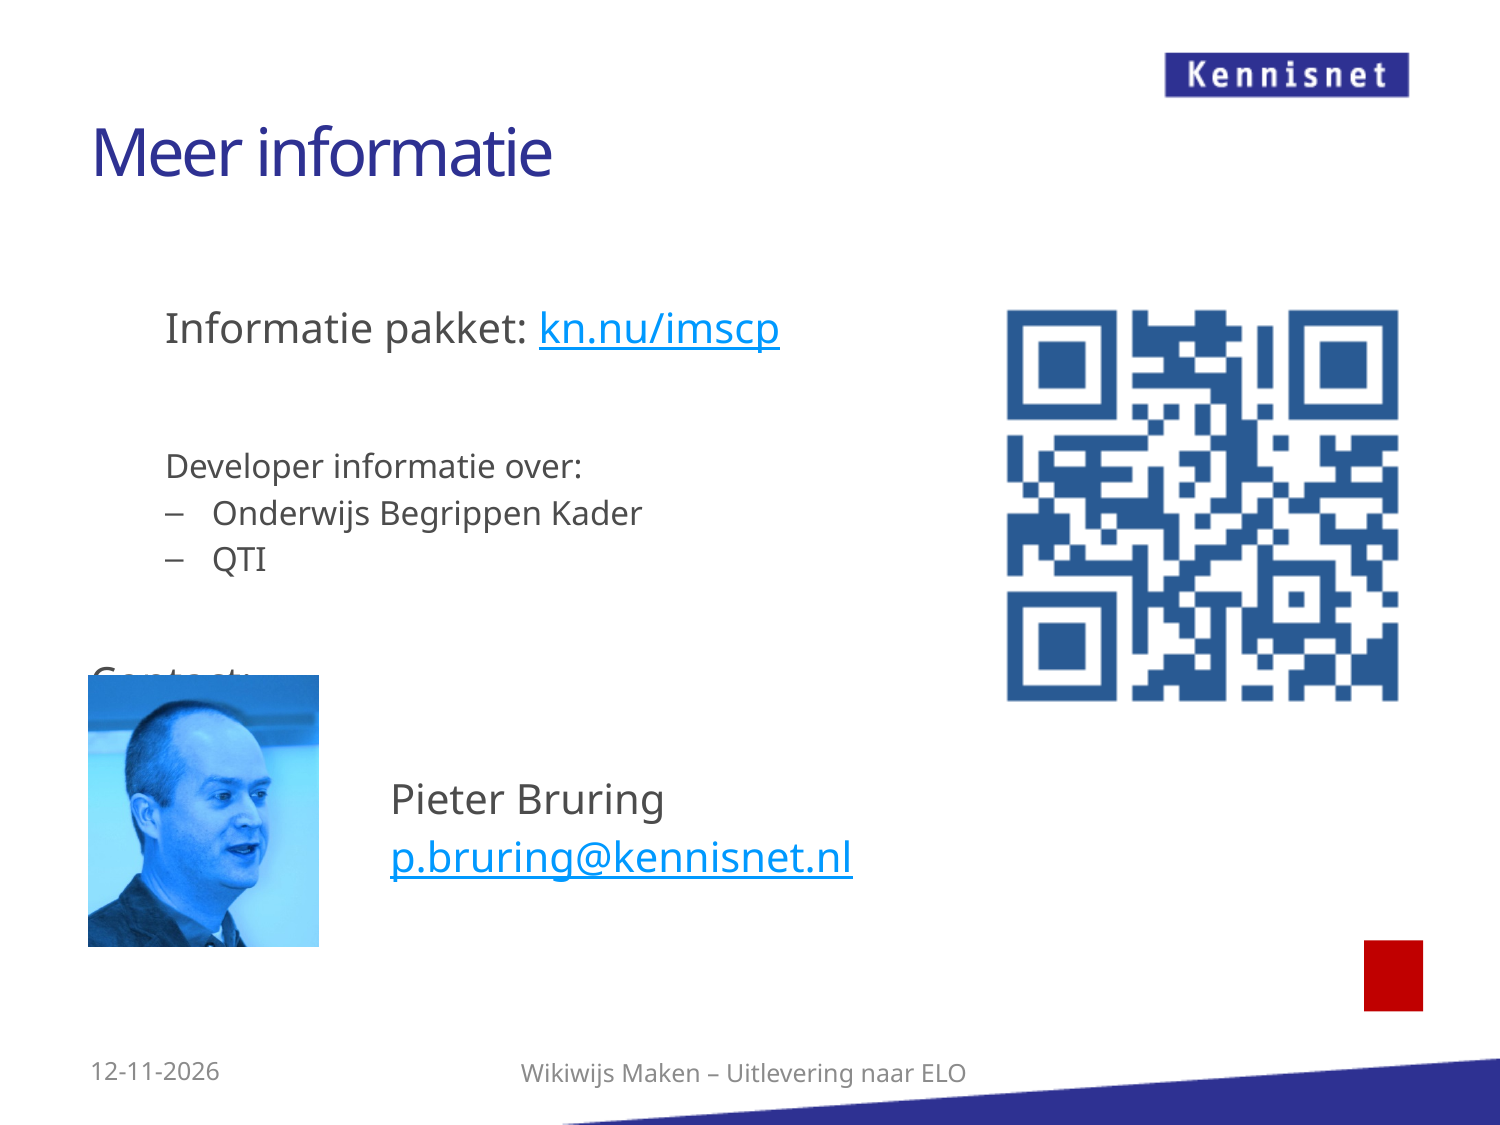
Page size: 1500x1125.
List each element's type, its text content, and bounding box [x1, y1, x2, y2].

text_box [1362, 938, 1425, 1013]
picture [0, 0, 1500, 1125]
list Informatie pakket: kn.nu/imscp Developer informatie over: Onderwijs Begrippen Kader QTI Contact: Pieter Bruring p.bruring@kennisnet.nl [74, 235, 1389, 1000]
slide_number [75, 1042, 278, 1103]
footer Wikiwijs Maken – Uitlevering naar ELO [312, 1042, 1176, 1103]
title Meer informatie [74, 55, 1426, 244]
